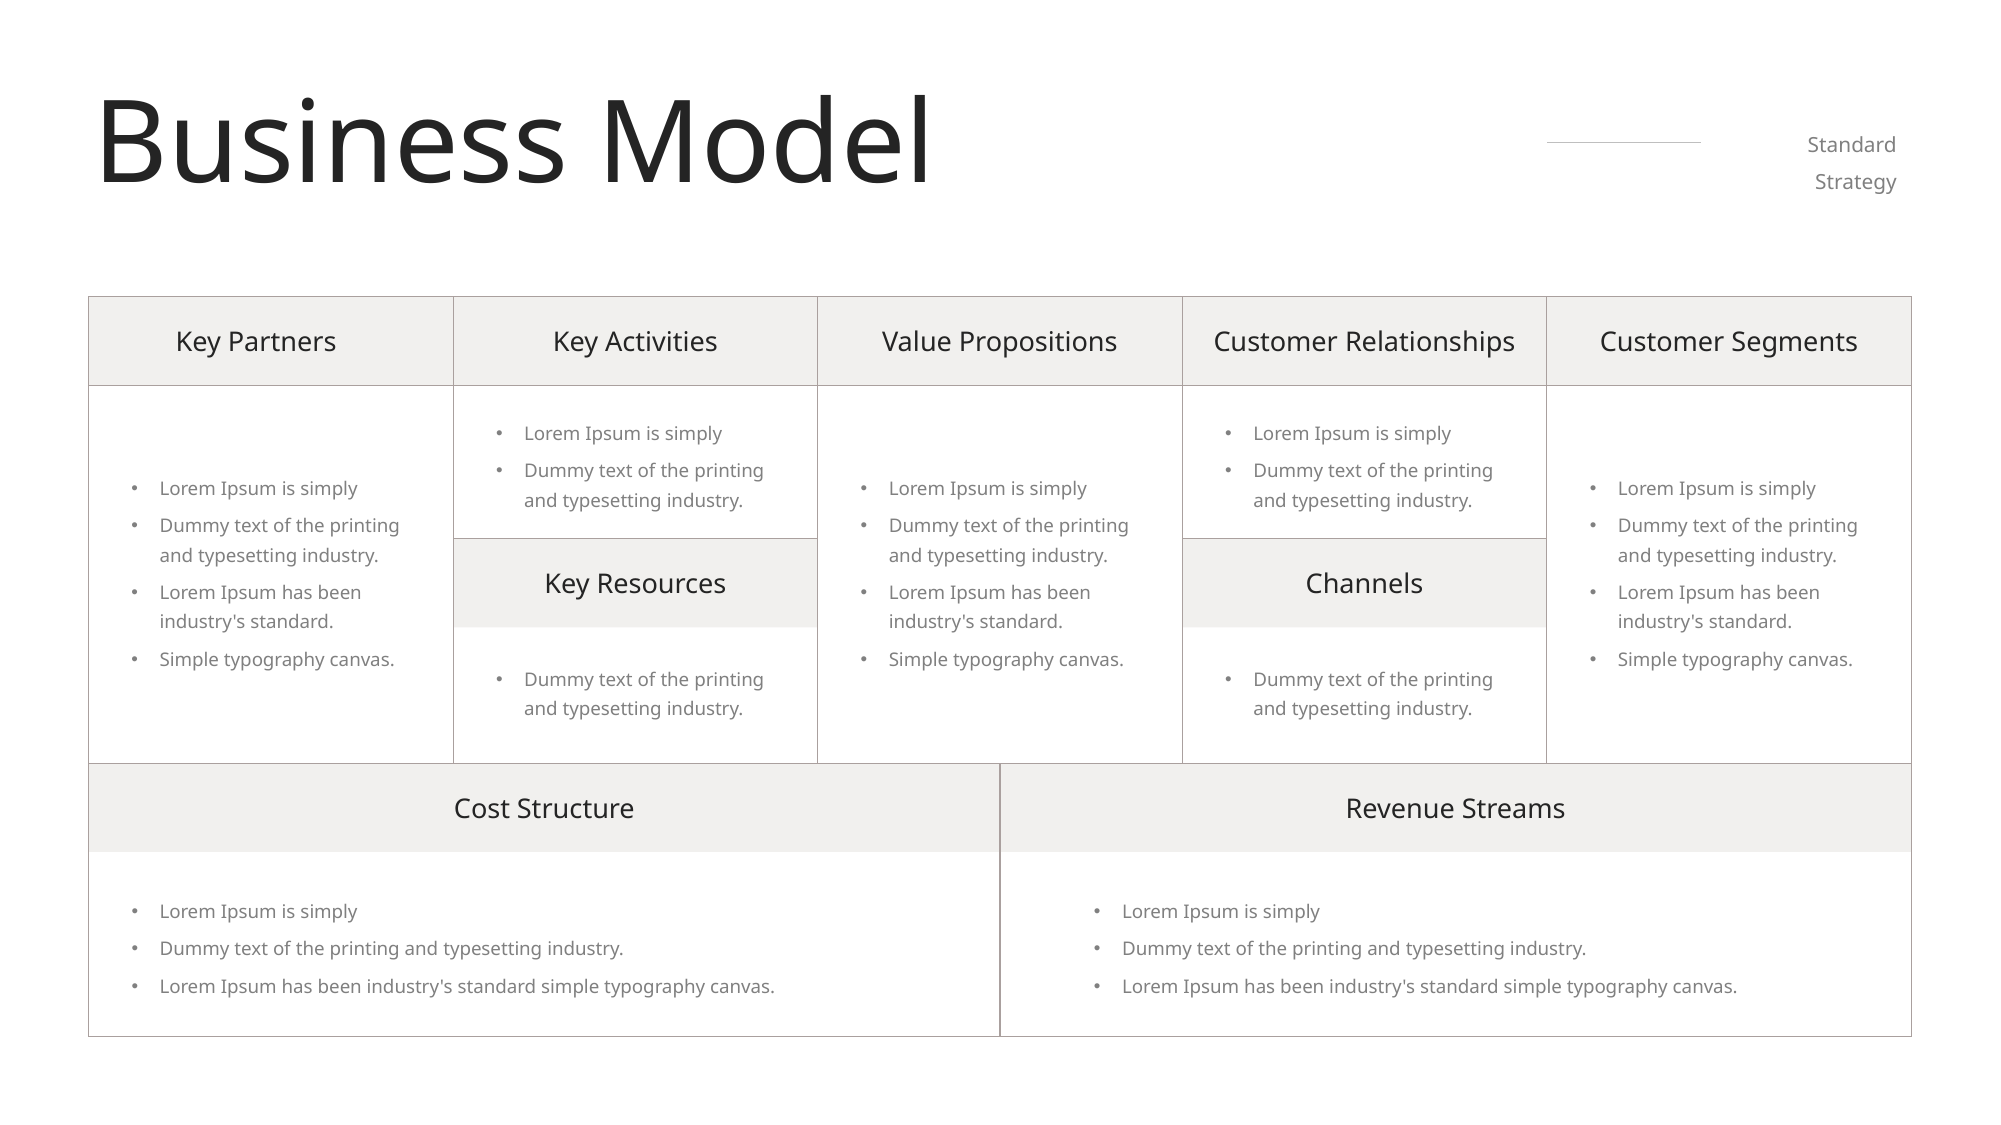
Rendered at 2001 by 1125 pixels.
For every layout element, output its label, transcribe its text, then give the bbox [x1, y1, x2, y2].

text_box Revenue Streams [1318, 783, 1593, 831]
text_box [819, 296, 1181, 764]
text_box Cost Structure [326, 783, 762, 831]
text_box [452, 540, 819, 764]
text_box [1181, 296, 1548, 540]
text_box Business Model [79, 61, 1166, 214]
text_box Standard Strategy [1720, 111, 1912, 202]
text_box [1181, 540, 1548, 764]
text_box [1548, 296, 1912, 764]
text_box [88, 764, 999, 1037]
text_box Lorem Ipsum is simply Dummy text of the printing and typesetting industry. Lorem Ipsum has been industry's standard simple typography canvas. [1079, 885, 1833, 1005]
text_box [452, 296, 819, 540]
text_box [88, 296, 452, 764]
text_box [999, 764, 1912, 1037]
text_box Lorem Ipsum is simply Dummy text of the printing and typesetting industry. Lorem Ipsum has been industry's standard simple typography canvas. [116, 885, 871, 1005]
